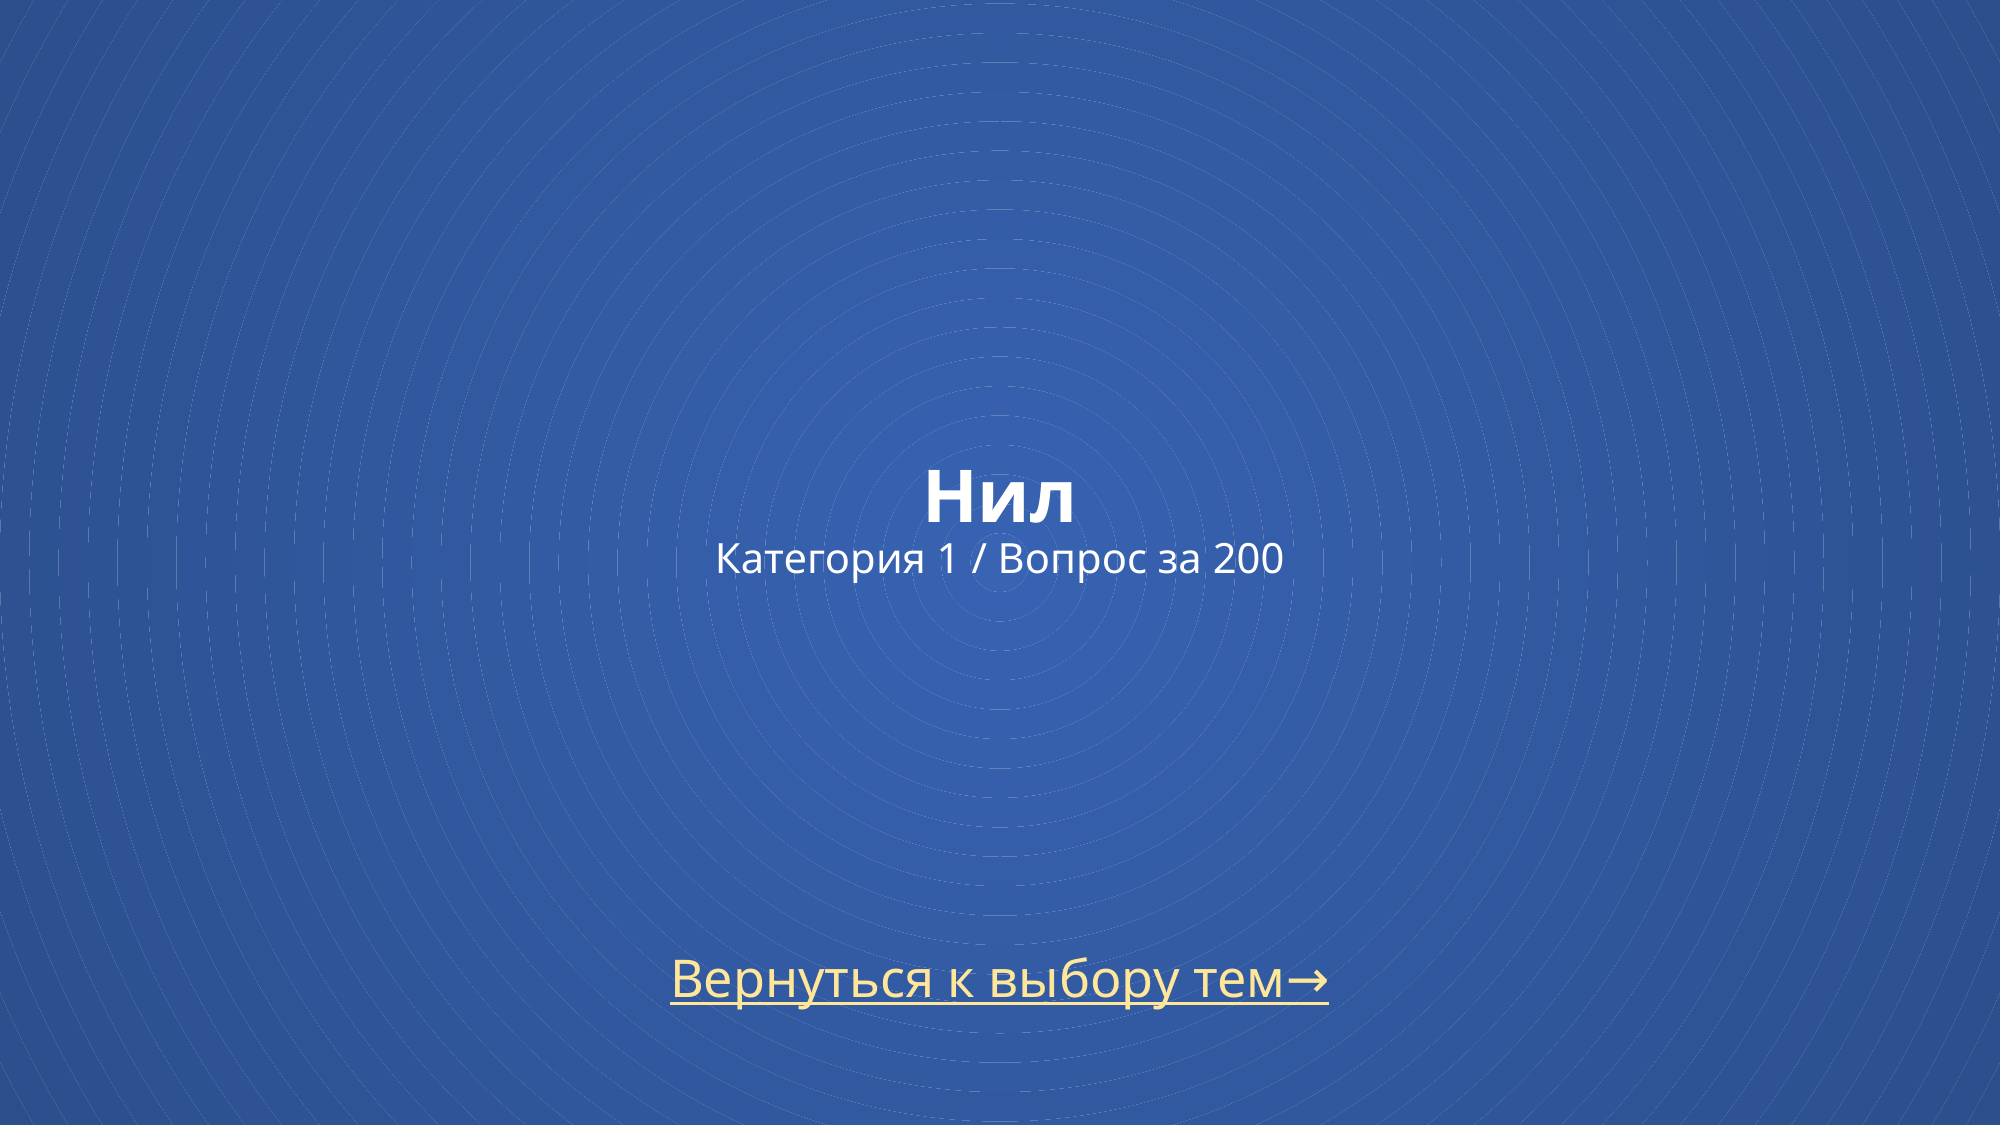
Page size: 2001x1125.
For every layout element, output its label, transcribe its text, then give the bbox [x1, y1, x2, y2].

title Нил Категория 1 / Вопрос за 200 [117, 396, 1883, 646]
text_box Вернуться к выбору тем→ [655, 938, 1345, 1016]
